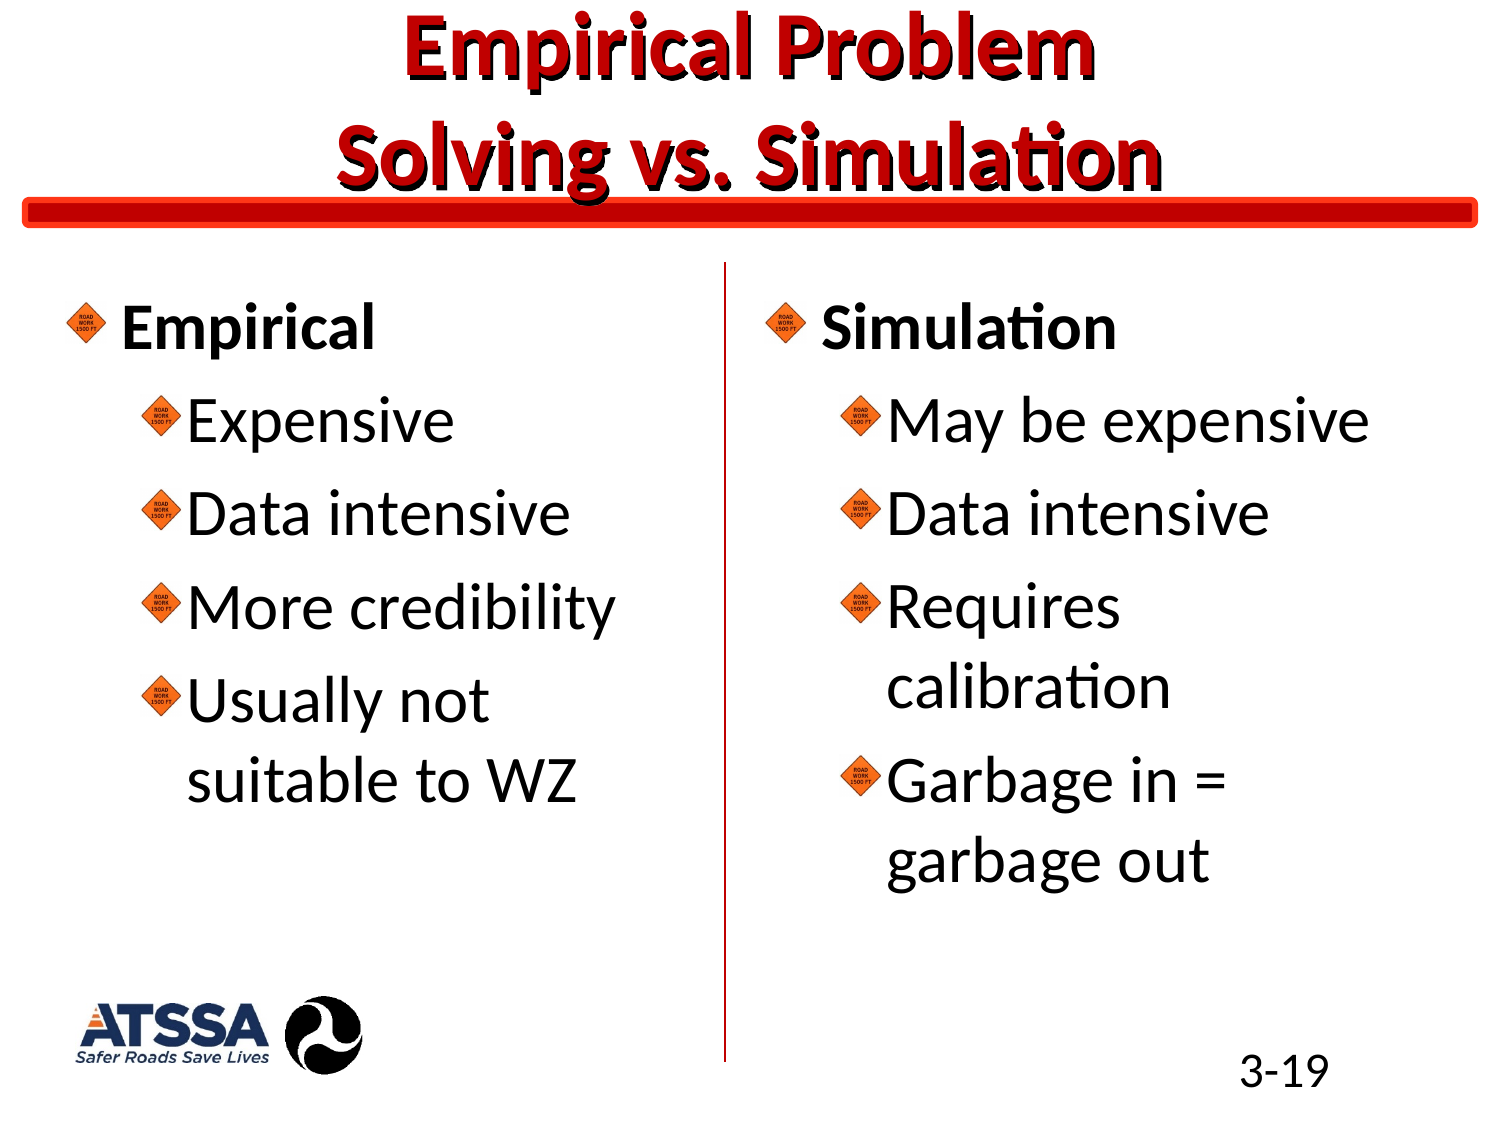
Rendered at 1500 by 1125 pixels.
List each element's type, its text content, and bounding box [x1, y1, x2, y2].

picture [140, 394, 182, 437]
picture [839, 487, 882, 530]
picture [75, 1003, 269, 1063]
list Empirical Expensive Data intensive More credibility Usually not suitable to WZ [49, 274, 701, 988]
picture [140, 674, 182, 717]
picture [65, 301, 107, 344]
picture [140, 488, 182, 531]
text_box Simulation May be expensive Data intensive Requires calibration Garbage in = garbage out [750, 275, 1388, 988]
picture [839, 754, 882, 797]
picture [764, 301, 807, 344]
title Empirical Problem Solving vs. Simulation [0, 0, 1500, 188]
picture [140, 581, 182, 624]
picture [839, 394, 882, 437]
picture [276, 989, 370, 1077]
picture [839, 581, 882, 624]
